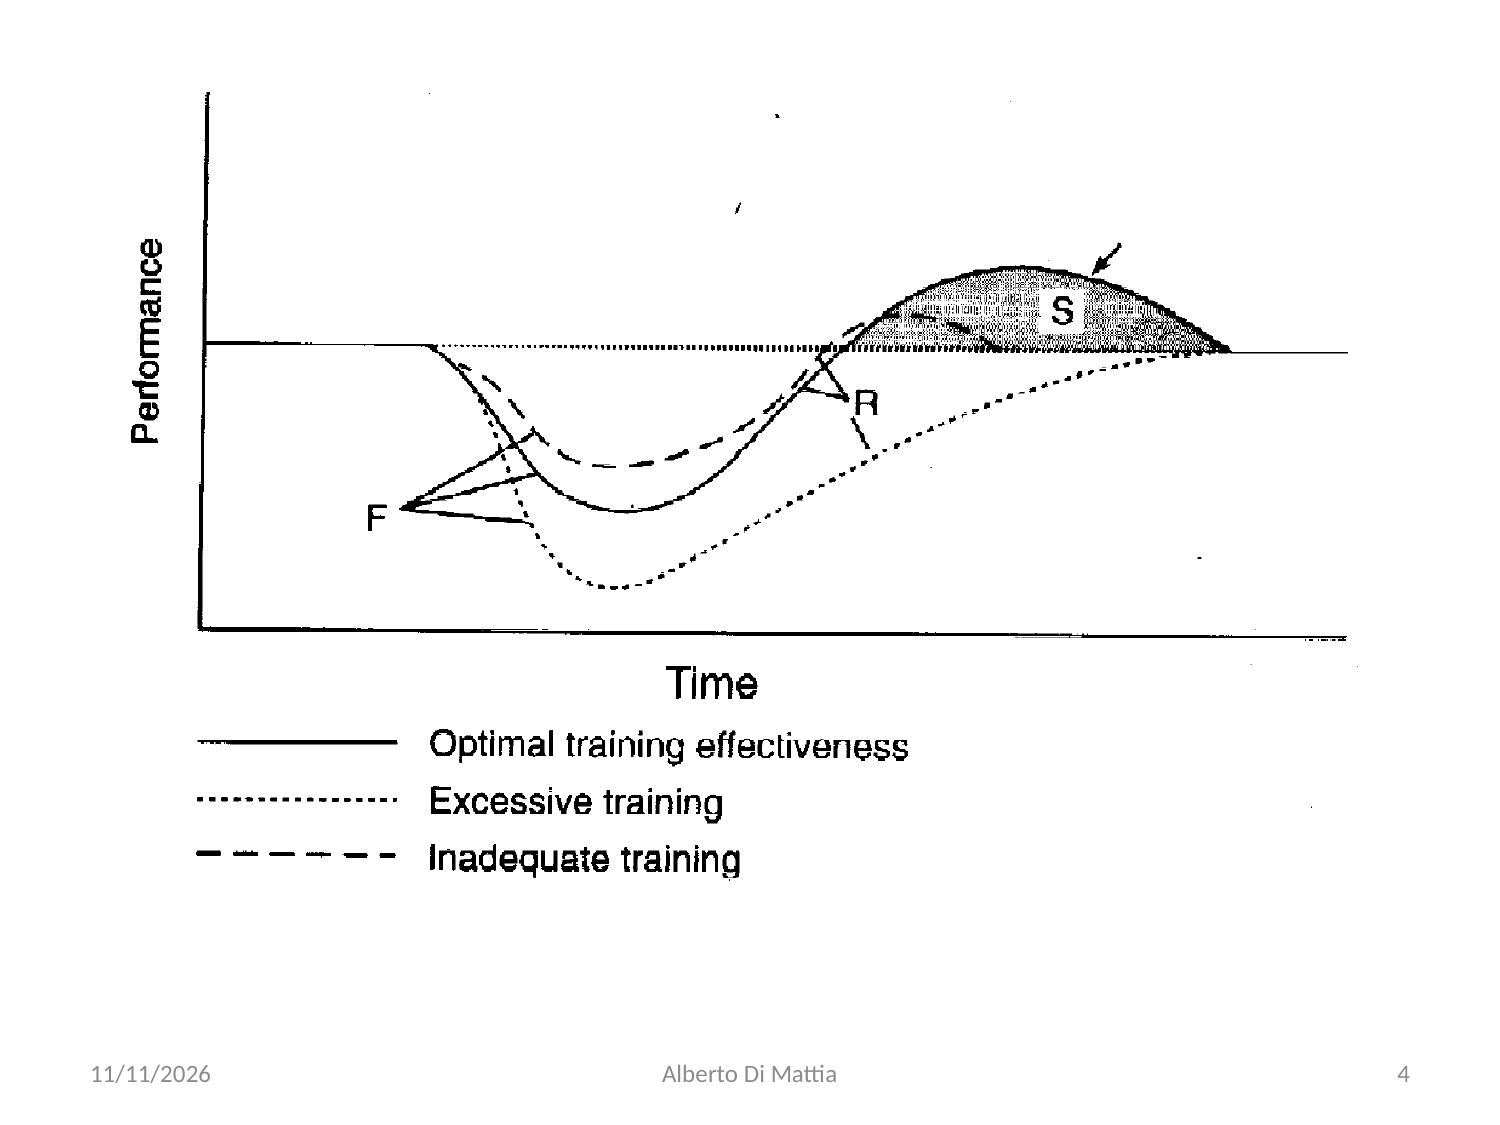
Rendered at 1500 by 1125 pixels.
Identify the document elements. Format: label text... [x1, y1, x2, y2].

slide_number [75, 1042, 425, 1103]
footer Alberto Di Mattia [512, 1042, 988, 1103]
slide_number 4 [1074, 1042, 1425, 1103]
picture [29, 92, 1433, 887]
